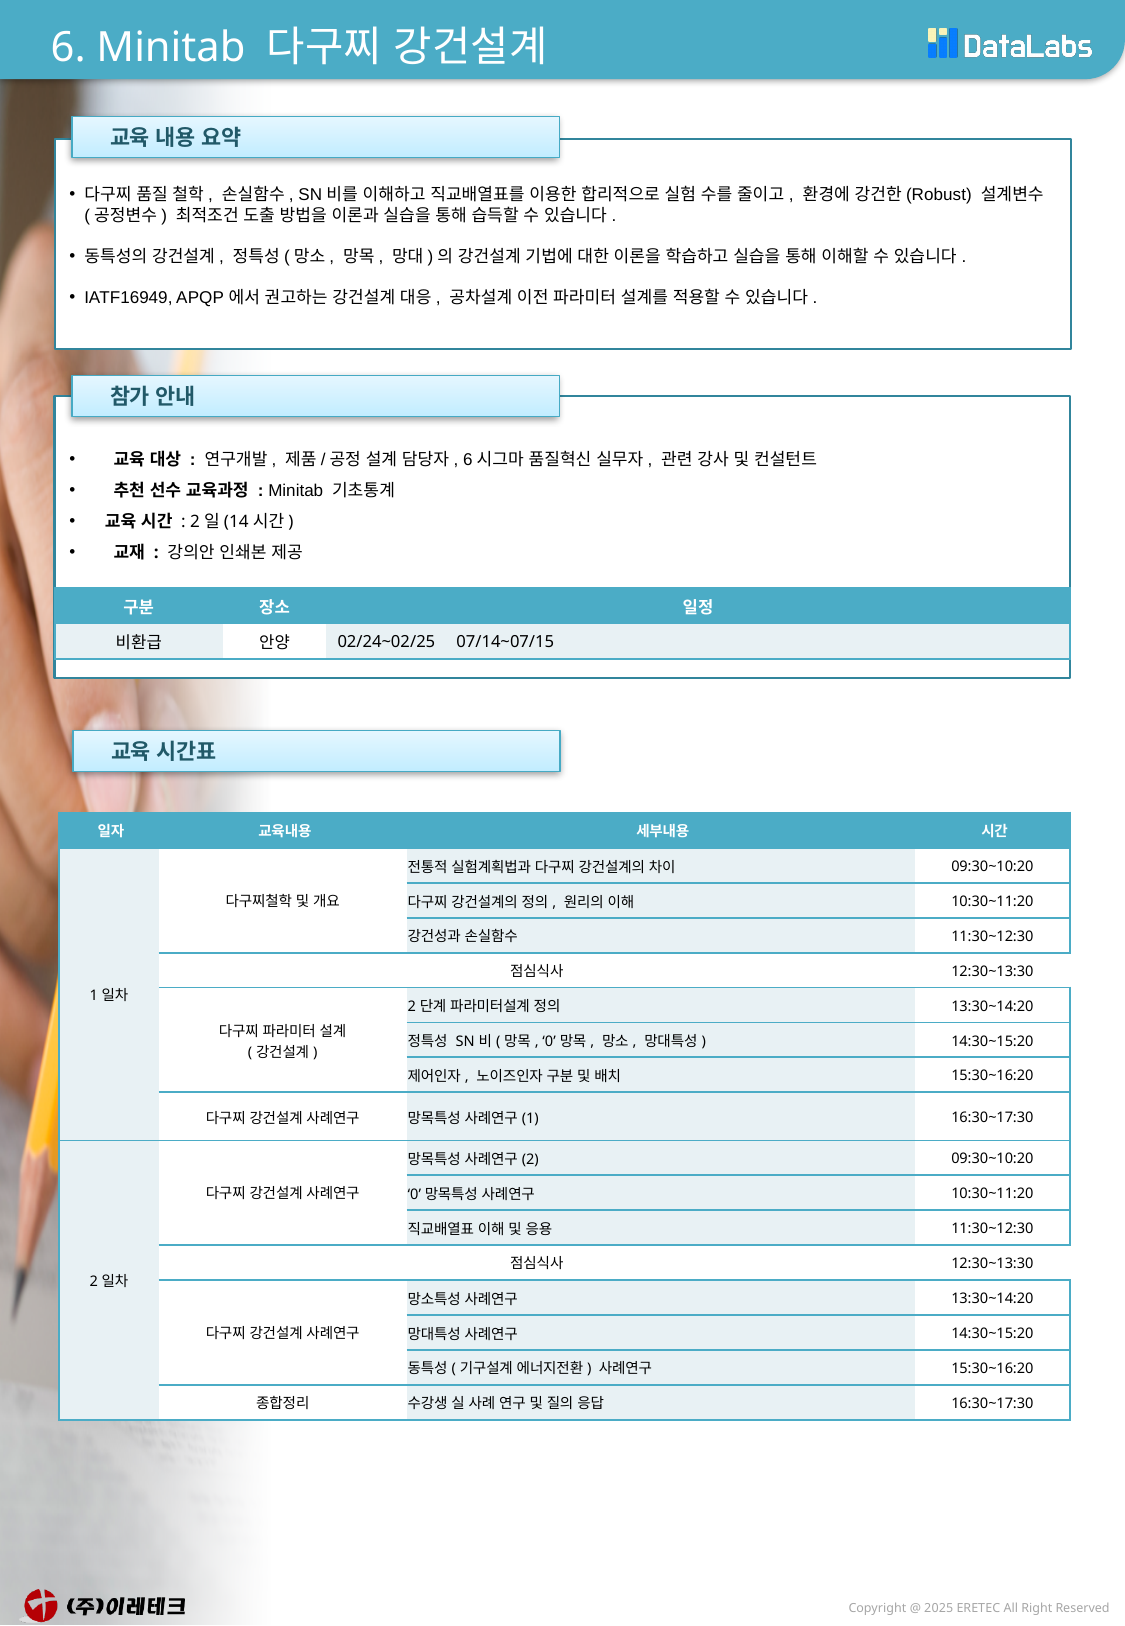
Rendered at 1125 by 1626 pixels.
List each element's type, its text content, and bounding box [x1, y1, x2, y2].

text_box [53, 137, 1073, 351]
table_cell 전통적 실험계획법과 다구찌 강건설계의 차이 [407, 849, 915, 882]
table_cell 10:30~11:20 [915, 884, 1069, 917]
table_cell 다구찌 강건설계 사례연구 [159, 1093, 407, 1140]
text_box 교육 대상 : 연구개발, 제품/공정 설계 담당자, 6시그마 품질혁신 실무자, 관련 강사 및 컨설턴트 추천 선수 교육과정 : Minitab 기초통계 교육 시간 : 2일(14시간) 교재 : 강의안 인쇄본 제공 [54, 430, 1065, 587]
table_cell 14:30~15:20 [915, 1316, 1069, 1349]
text_box 참가 안내 [71, 375, 560, 417]
table_cell ‘0’망목특성 사례연구 [407, 1176, 915, 1209]
table_cell 16:30~17:30 [915, 1093, 1069, 1140]
table_cell 12:30~13:30 [915, 1246, 1070, 1279]
table_cell 종합정리 [159, 1386, 407, 1419]
table_cell 10:30~11:20 [915, 1176, 1069, 1209]
table_header 시간 [915, 813, 1069, 847]
table_cell 안양 [223, 624, 326, 658]
table_cell 11:30~12:30 [915, 919, 1069, 952]
table_cell 1일차 [60, 849, 159, 1140]
table_cell 15:30~16:20 [915, 1058, 1069, 1091]
table_header 교육내용 [159, 813, 407, 847]
table_cell 점심식사 [159, 954, 915, 987]
table_cell 13:30~14:20 [915, 988, 1069, 1022]
table_cell 09:30~10:20 [915, 849, 1069, 882]
table_header 일자 [60, 813, 159, 847]
table_header 구분 [56, 589, 223, 623]
table_cell 비환급 [56, 624, 223, 658]
table_cell 다구찌 강건설계의 정의, 원리의 이해 [407, 884, 915, 917]
table_header 일정 [326, 589, 1069, 623]
table_cell 2일차 [60, 1141, 159, 1419]
table_cell 다구찌 파라미터 설계 (강건설계) [159, 988, 407, 1091]
table_cell 강건성과 손실함수 [407, 919, 915, 952]
table_cell 2단계 파라미터설계 정의 [407, 988, 915, 1022]
table_cell 11:30~12:30 [915, 1211, 1069, 1244]
picture [0, 23, 1125, 1625]
table_cell 직교배열표 이해 및 응용 [407, 1211, 915, 1244]
text_box 다구찌 품질 철학, 손실함수, SN비를 이해하고 직교배열표를 이용한 합리적으로 실험 수를 줄이고, 환경에 강건한(Robust) 설계변수(공정변수) 최적조건 도출 방법을 이론과 실습을 통해 습득할 수 있습니다. 동특성의 강건설계, 정특성(망소, 망목, 망대)의 강건설계 기법에 대한 이론을 학습하고 실습을 통해 이해할 수 있습니다. IATF16949, APQP에서 권고하는 강건설계 대응, 공차설계 이전 파라미터 설계를 적용할 수 있습니다. [54, 176, 1065, 315]
table_cell 12:30~13:30 [915, 954, 1070, 987]
text_box 교육 시간표 [72, 730, 561, 772]
table_cell 동특성(기구설계 에너지전환) 사례연구 [407, 1351, 915, 1384]
title 6. Minitab 다구찌 강건설계 [35, 9, 1049, 80]
table_cell 정특성 SN비(망목, ‘0’망목, 망소, 망대특성) [407, 1023, 915, 1056]
table_cell 제어인자, 노이즈인자 구분 및 배치 [407, 1058, 915, 1091]
table_cell 망대특성 사례연구 [407, 1316, 915, 1349]
table_cell 다구찌 강건설계 사례연구 [159, 1141, 407, 1244]
table_cell 09:30~10:20 [915, 1141, 1069, 1174]
table_cell 망목특성 사례연구(2) [407, 1141, 915, 1174]
table_cell 망목특성 사례연구(1) [407, 1093, 915, 1140]
table_cell 14:30~15:20 [915, 1023, 1069, 1056]
table_cell 다구찌철학 및 개요 [159, 849, 407, 952]
table_cell 02/24~02/25 07/14~07/15 [326, 624, 1069, 658]
table_cell 망소특성 사례연구 [407, 1281, 915, 1314]
table_header 장소 [223, 589, 326, 623]
table_cell 점심식사 [159, 1246, 915, 1279]
text_box 교육 내용 요약 [71, 116, 560, 158]
table_header 세부내용 [407, 813, 915, 847]
table_cell 수강생 실 사례 연구 및 질의 응답 [407, 1386, 915, 1419]
table_cell 16:30~17:30 [915, 1386, 1069, 1419]
text_box [52, 394, 1072, 680]
table_cell 15:30~16:20 [915, 1351, 1069, 1384]
table_cell 다구찌 강건설계 사례연구 [159, 1281, 407, 1384]
table_cell 13:30~14:20 [915, 1281, 1069, 1314]
